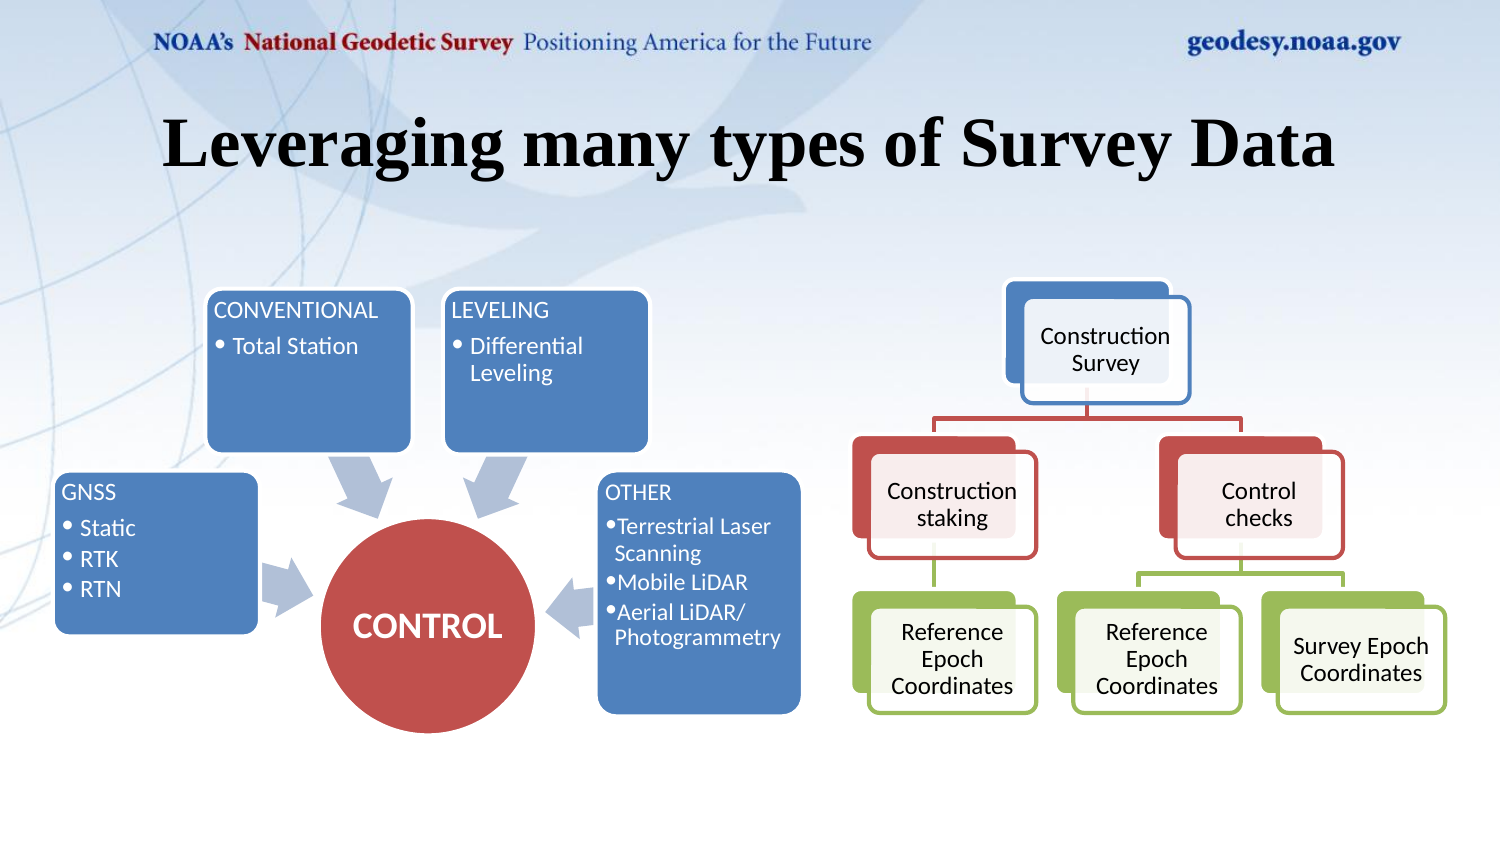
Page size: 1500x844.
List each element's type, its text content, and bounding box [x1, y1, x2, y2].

text_box Leveraging many types of Survey Data [74, 67, 1425, 208]
picture [0, 0, 1500, 844]
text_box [52, 288, 804, 736]
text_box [850, 279, 1446, 714]
